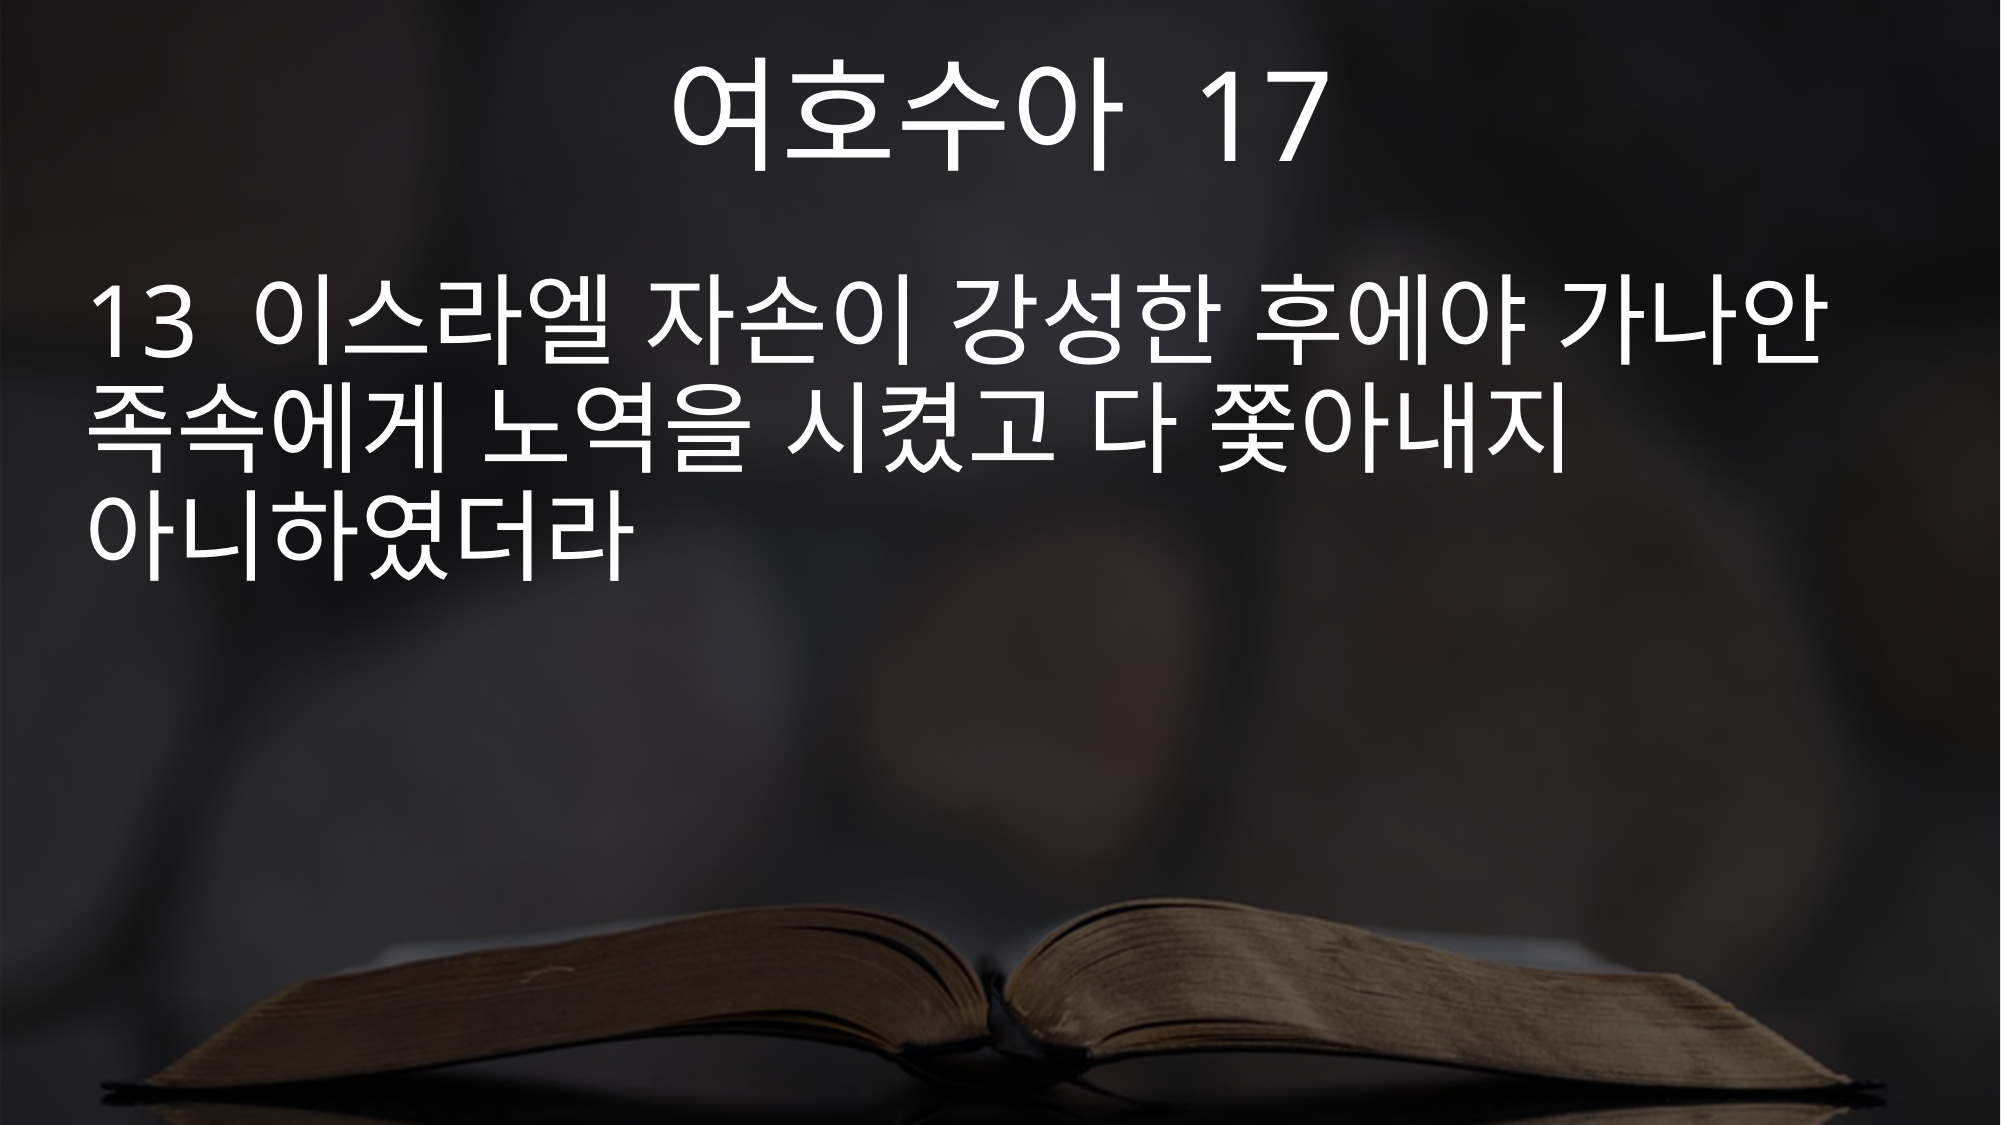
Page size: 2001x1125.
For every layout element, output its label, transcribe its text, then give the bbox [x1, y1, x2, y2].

picture [0, 0, 2001, 1125]
list 13 이스라엘 자손이 강성한 후에야 가나안 족속에게 노역을 시켰고 다 쫓아내지 아니하였더라 [69, 263, 1953, 423]
footer 여호수아 17 [0, 32, 2000, 192]
